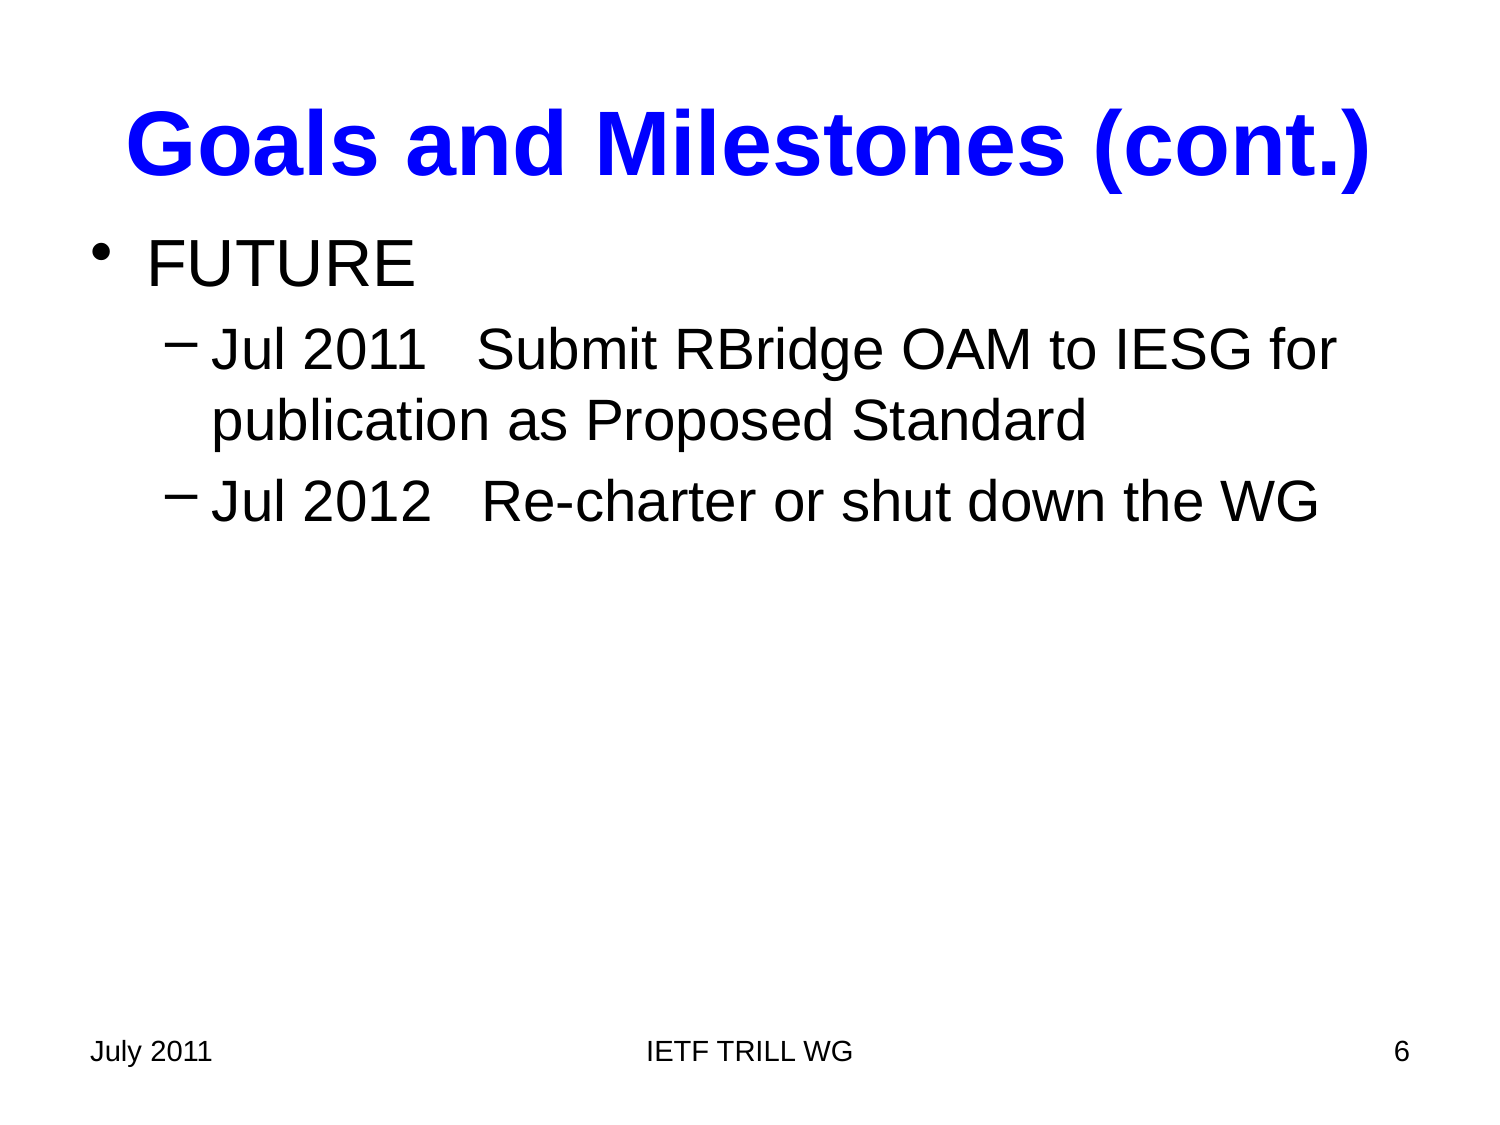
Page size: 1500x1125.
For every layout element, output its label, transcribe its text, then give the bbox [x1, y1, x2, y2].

slide_number 6 [1074, 1024, 1426, 1103]
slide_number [74, 1024, 426, 1103]
title Goals and Milestones (cont.) [75, 45, 1425, 212]
list FUTURE Jul 2011 Submit RBridge OAM to IESG for publication as Proposed Standard Jul 2012 Re-charter or shut down the WG [75, 212, 1425, 1005]
footer IETF TRILL WG [512, 1024, 988, 1103]
